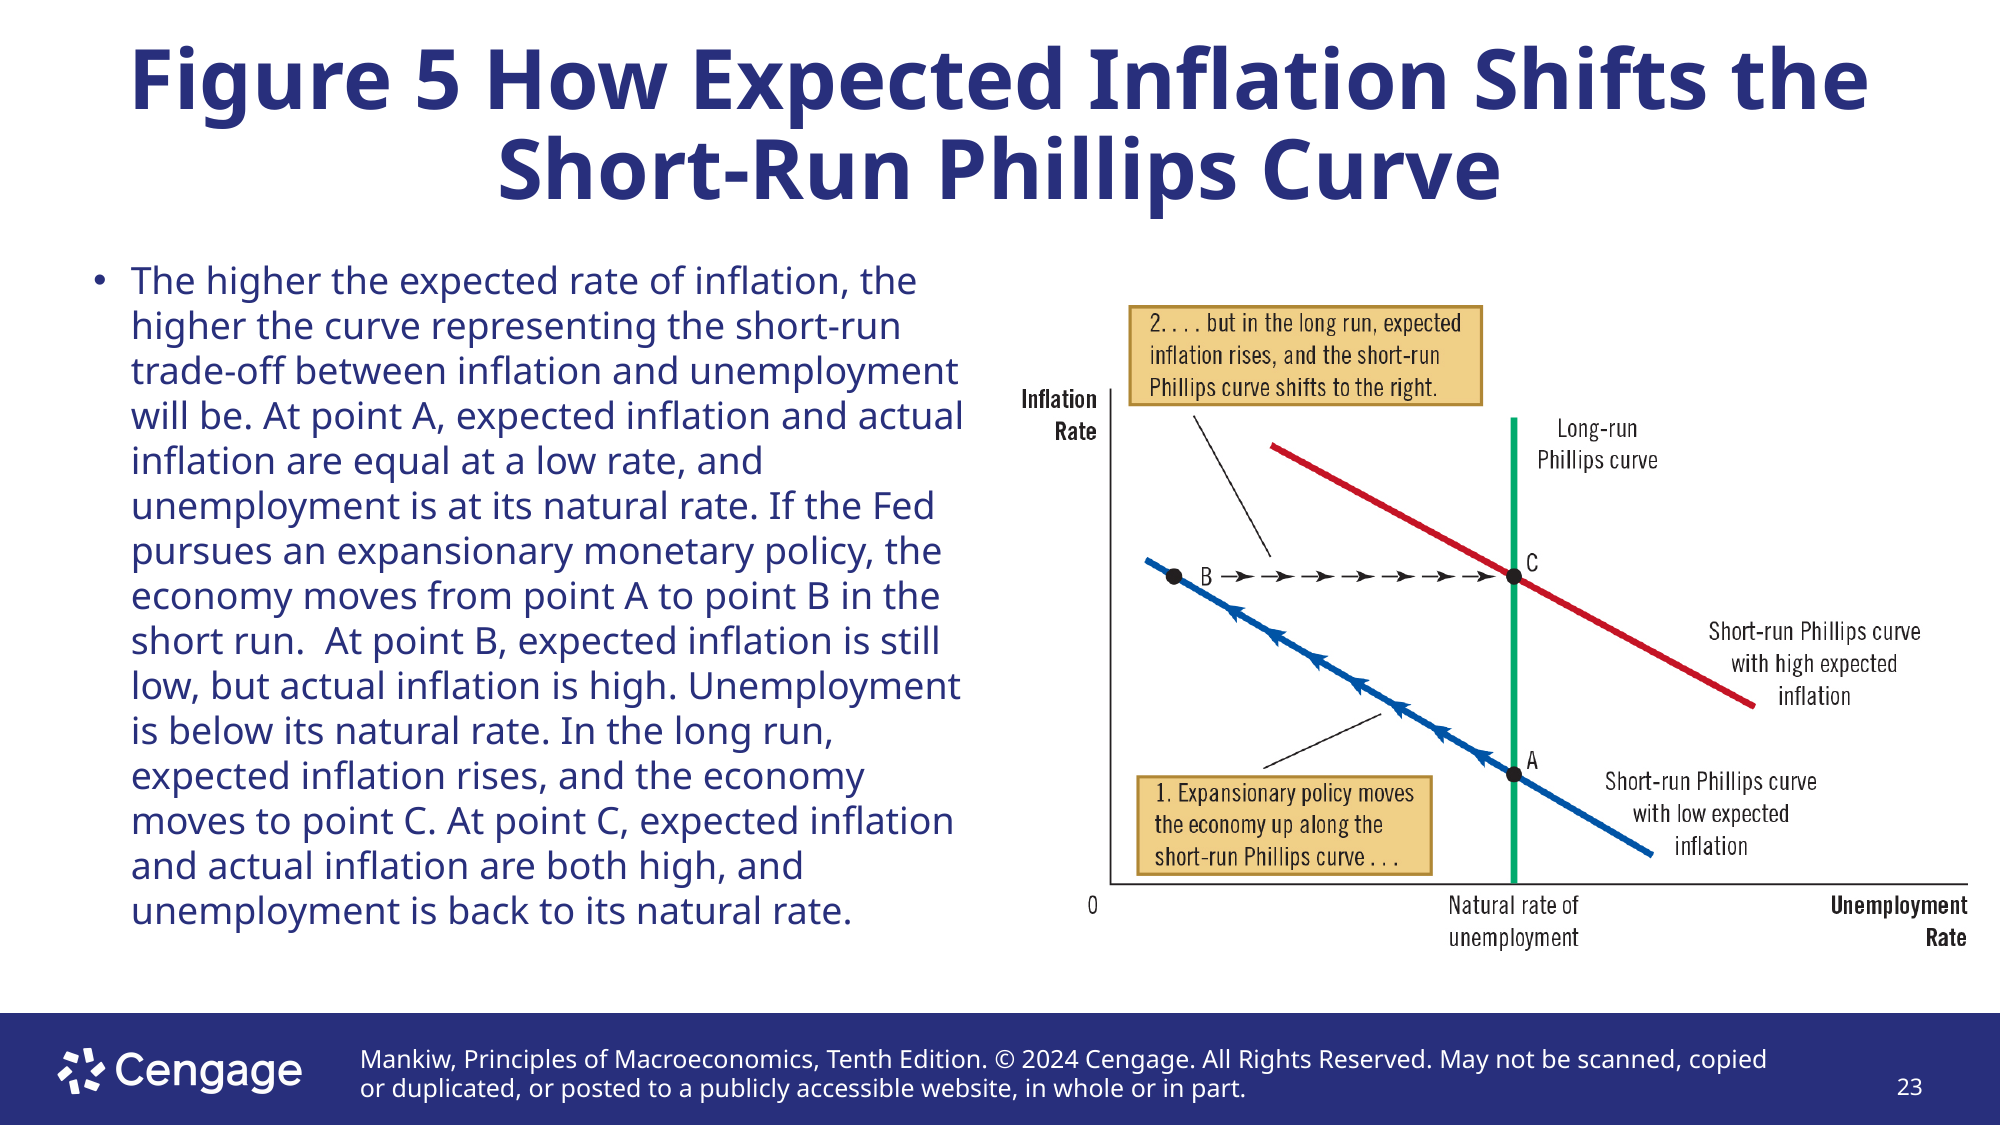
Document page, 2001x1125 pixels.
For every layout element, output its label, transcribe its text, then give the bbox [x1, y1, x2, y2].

title Figure 5 How Expected Inflation Shifts the Short-Run Phillips Curve [78, 30, 1923, 230]
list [1020, 305, 1968, 952]
picture [30, 1020, 329, 1122]
list The higher the expected rate of inflation, the higher the curve representing the short-run trade-off between inflation and unemployment will be. At point A, expected inflation and actual inflation are equal at a low rate, and unemployment is at its natural rate. If the Fed pursues an expansionary monetary policy, the economy moves from point A to point B in the short run. At point B, expected inflation is still low, but actual inflation is high. Unemployment is below its natural rate. In the long run, expected inflation rises, and the economy moves to point C. At point C, expected inflation and actual inflation are both high, and unemployment is back to its natural rate. [78, 249, 988, 997]
